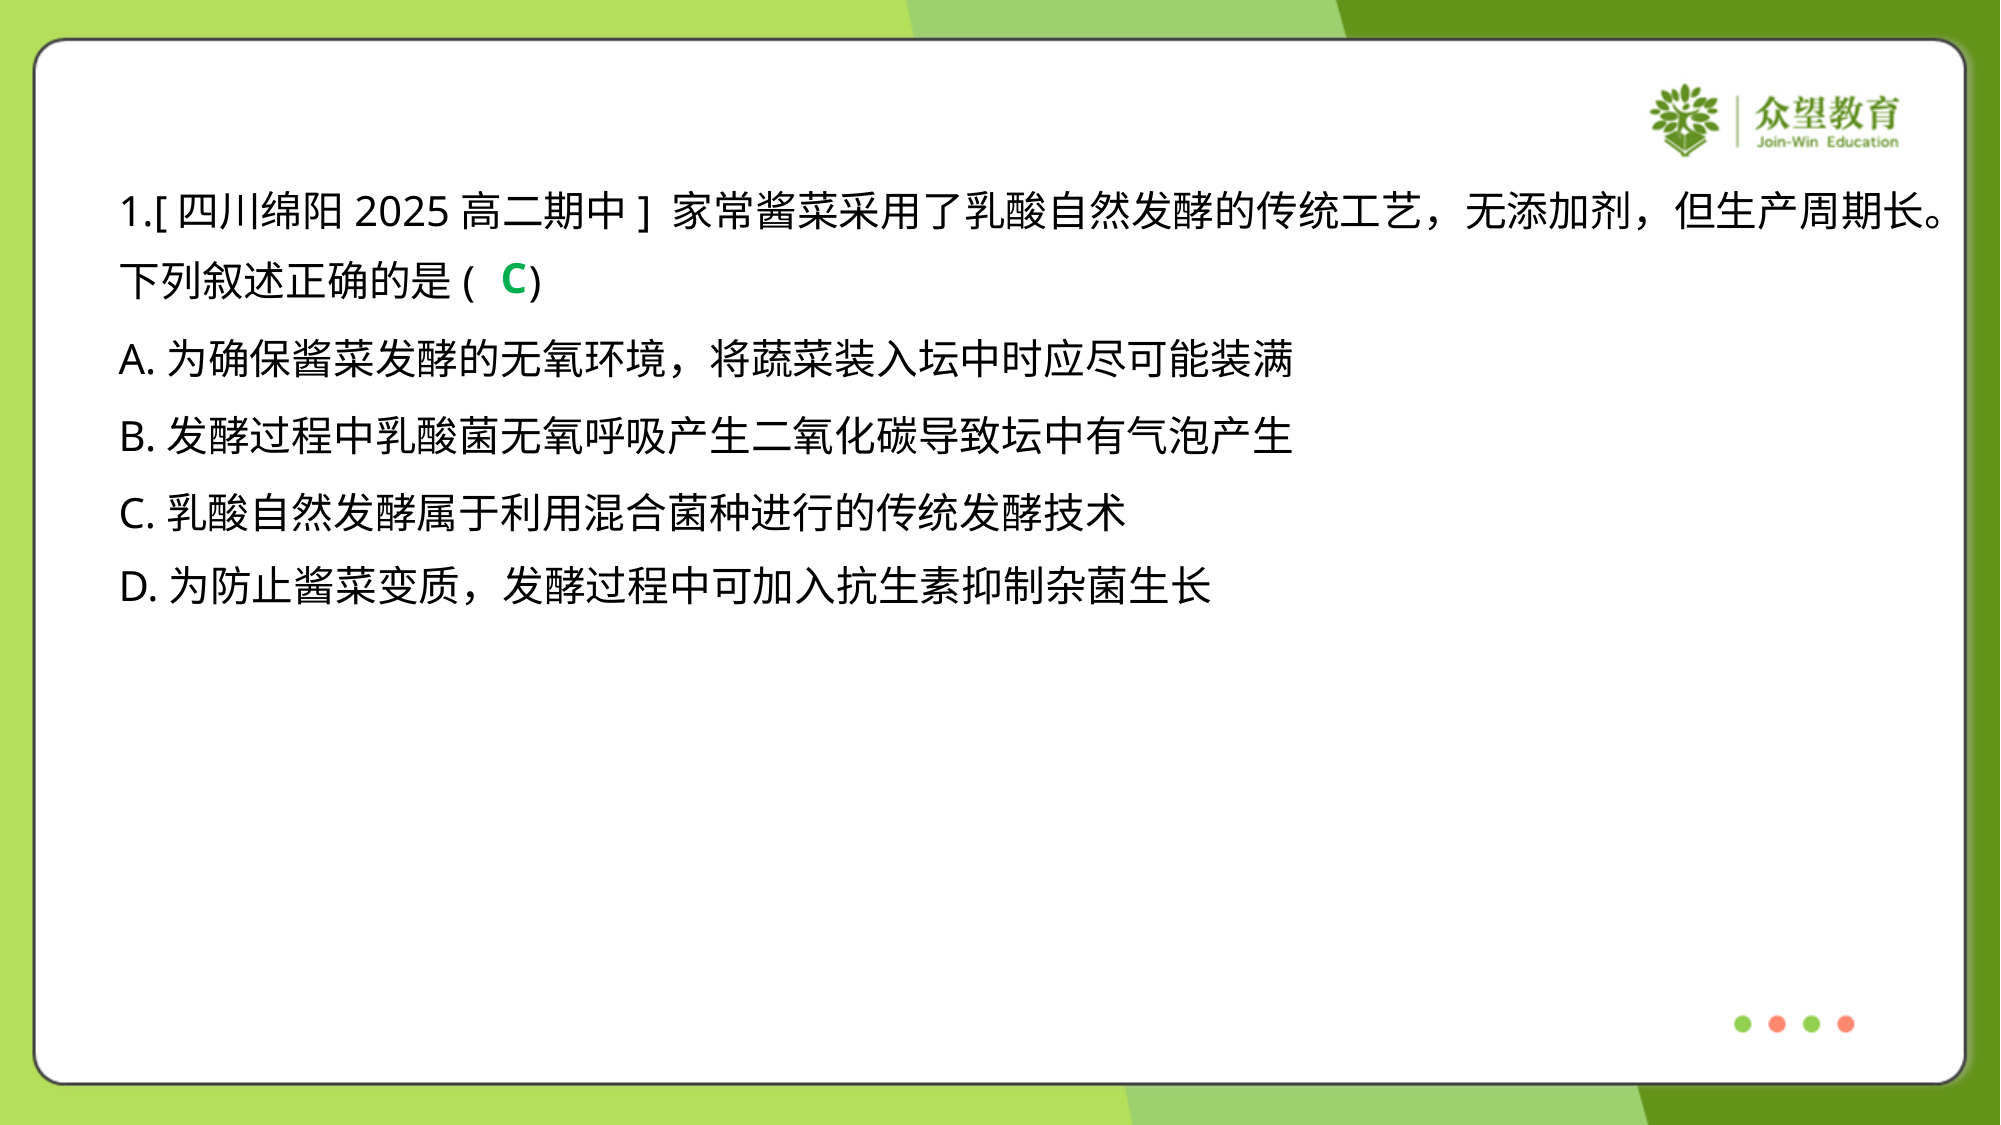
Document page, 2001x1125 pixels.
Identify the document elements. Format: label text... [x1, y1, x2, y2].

text_box C [484, 231, 543, 296]
text_box 1.[四川绵阳2025高二期中] 家常酱菜采用了乳酸自然发酵的传统工艺，无添加剂，但生产周期长。 下列叙述正确的是( ) [118, 159, 1883, 298]
text_box A.为确保酱菜发酵的无氧环境，将蔬菜装入坛中时应尽可能装满 B.发酵过程中乳酸菌无氧呼吸产生二氧化碳导致坛中有气泡产生 C.乳酸自然发酵属于利用混合菌种进行的传统发酵技术 D.为防止酱菜变质，发酵过程中可加入抗生素抑制杂菌生长 [118, 307, 1883, 603]
picture [0, 0, 2000, 1125]
